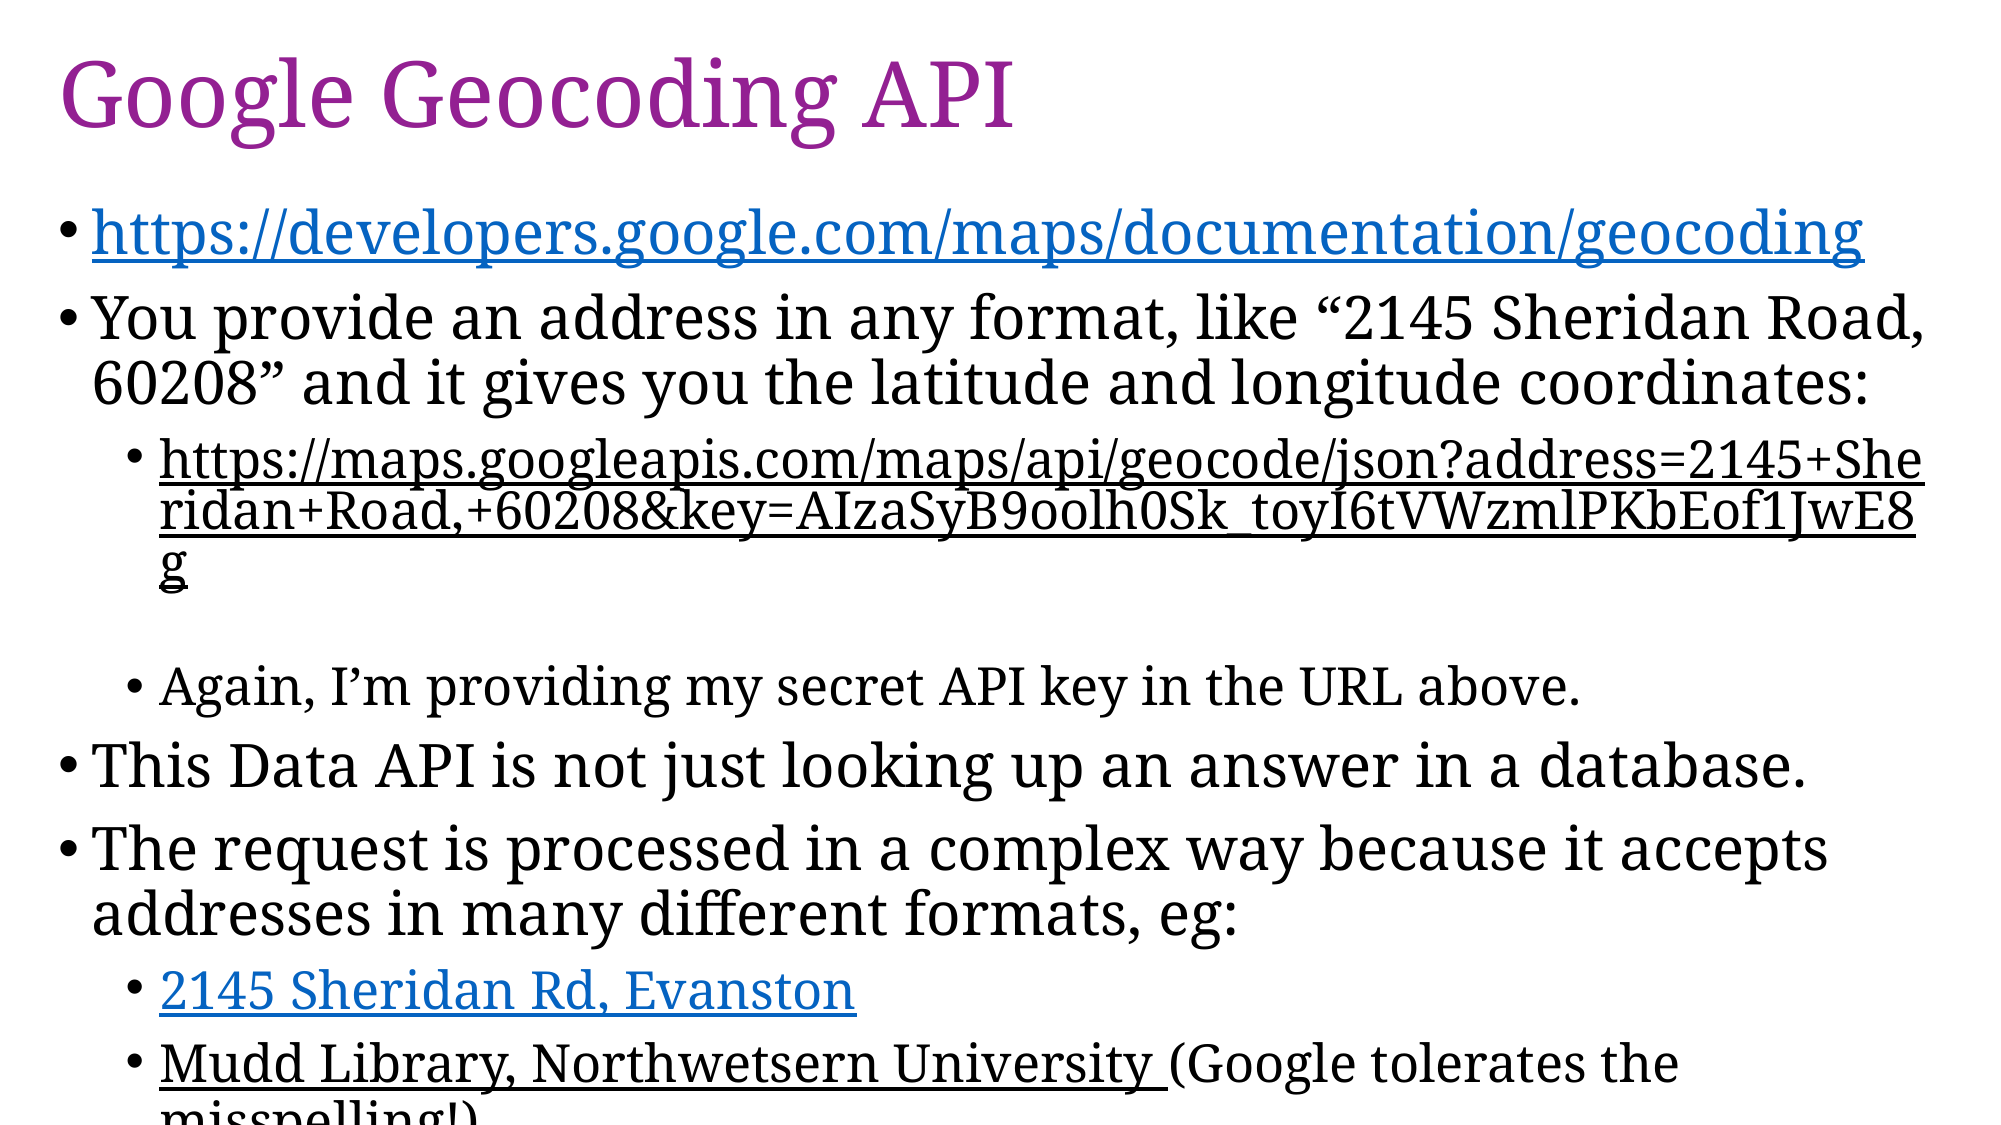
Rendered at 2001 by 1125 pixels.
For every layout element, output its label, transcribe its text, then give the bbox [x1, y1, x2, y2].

title Google Geocoding API [43, 25, 1953, 171]
list https://developers.google.com/maps/documentation/geocoding You provide an address in any format, like “2145 Sheridan Road, 60208” and it gives you the latitude and longitude coordinates: https://maps.googleapis.com/maps/api/geocode/json?address=2145+Sheridan+Road,+60208&key=AIzaSyB9oolh0Sk_toyI6tVWzmlPKbEof1JwE8g Again, I’m providing my secret API key in the URL above. This Data API is not just looking up an answer in a database. The request is processed in a complex way because it accepts addresses in many different formats, eg: 2145 Sheridan Rd, Evanston Mudd Library, Northwetsern University (Google tolerates the misspelling!) [43, 188, 1953, 1106]
